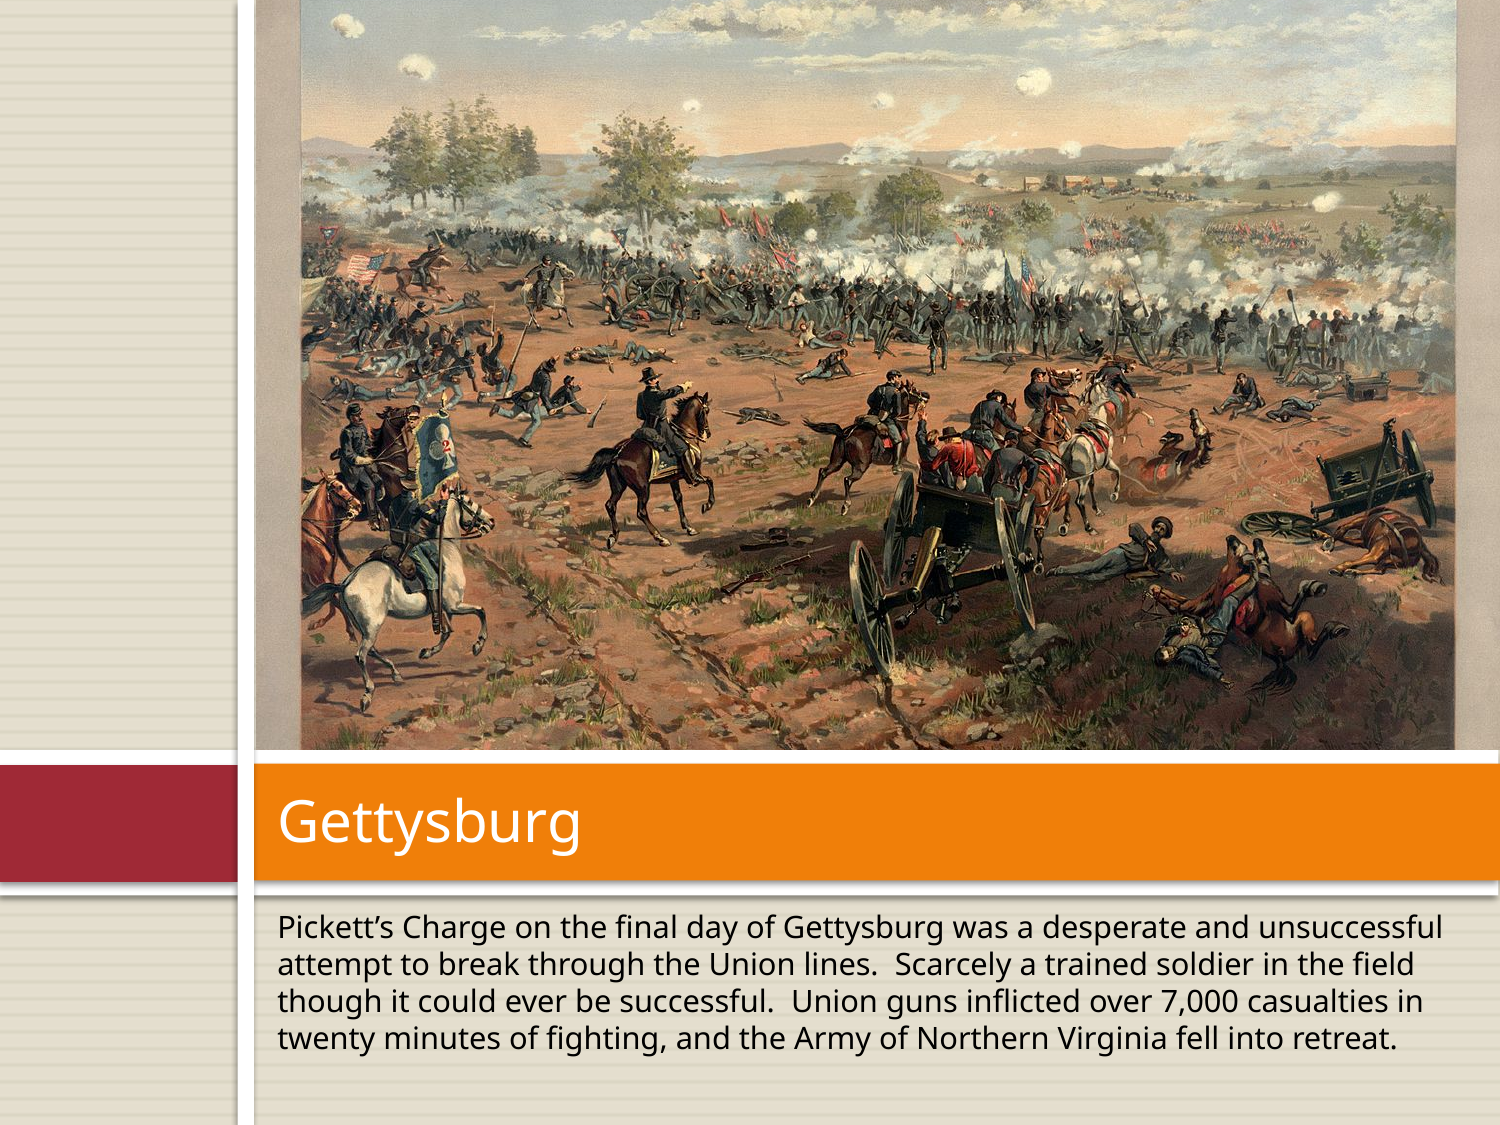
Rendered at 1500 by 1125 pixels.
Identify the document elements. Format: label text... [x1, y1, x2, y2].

title Gettysburg [262, 762, 1463, 875]
list Pickett’s Charge on the final day of Gettysburg was a desperate and unsuccessful attempt to break through the Union lines. Scarcely a trained soldier in the field though it could ever be successful. Union guns inflicted over 7,000 casualties in twenty minutes of fighting, and the Army of Northern Virginia fell into retreat. [262, 900, 1463, 1075]
picture [255, 0, 1500, 750]
